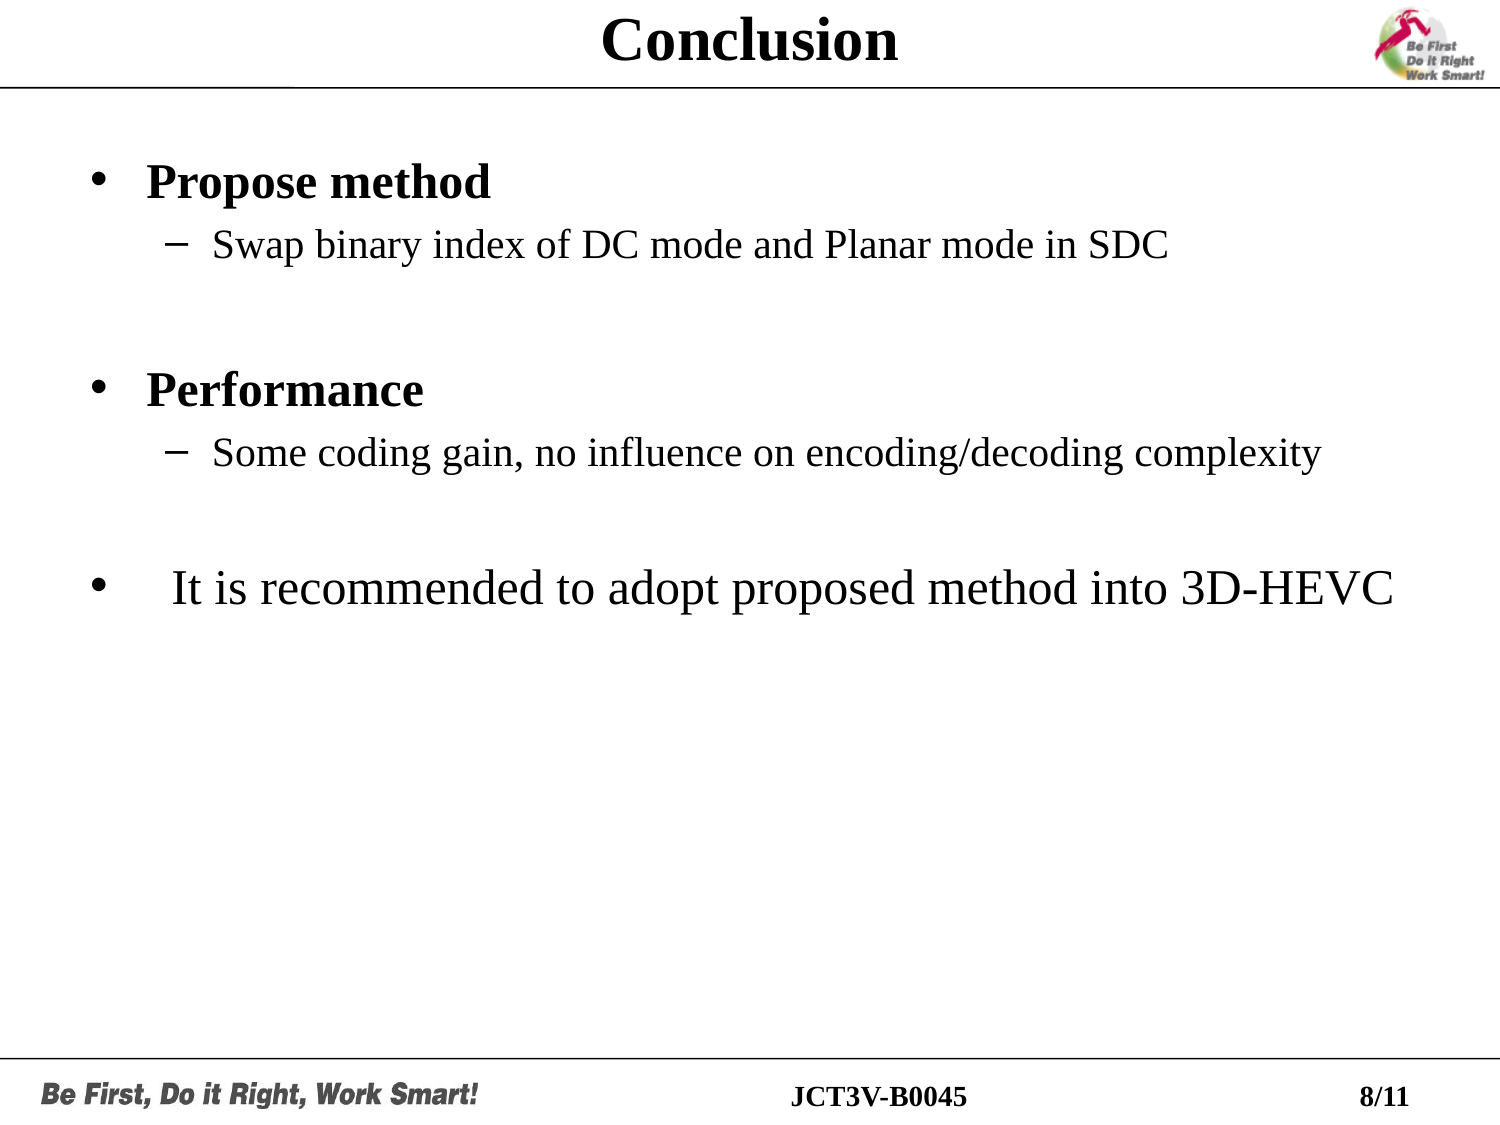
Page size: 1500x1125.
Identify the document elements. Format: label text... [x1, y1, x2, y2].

picture [1426, 5, 1489, 83]
slide_number 8/11 [1074, 1065, 1425, 1125]
list Propose method Swap binary index of DC mode and Planar mode in SDC Performance Some coding gain, no influence on encoding/decoding complexity It is recommended to adopt proposed method into 3D-HEVC [74, 140, 1426, 1032]
text_box JCT3V-B0045 [632, 1065, 983, 1125]
title Conclusion [74, 0, 1426, 130]
picture [41, 1082, 478, 1109]
